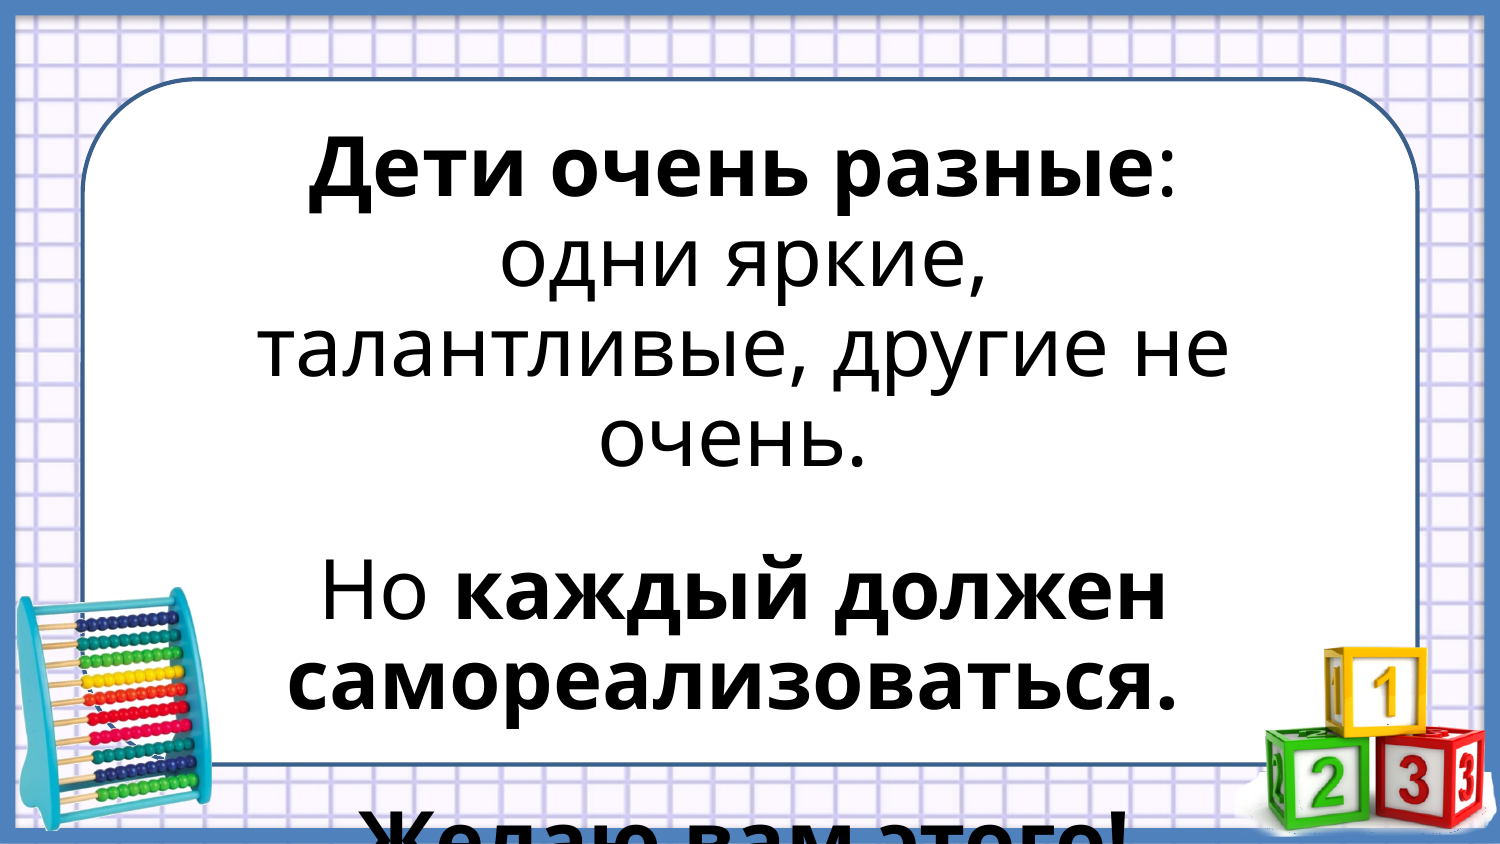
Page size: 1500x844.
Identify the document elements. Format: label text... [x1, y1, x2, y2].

picture [16, 16, 1500, 844]
text_box Дети очень разные: одни яркие, талантливые, другие не очень. Но каждый должен самореализоваться. Желаю вам этого! [210, 117, 1278, 844]
